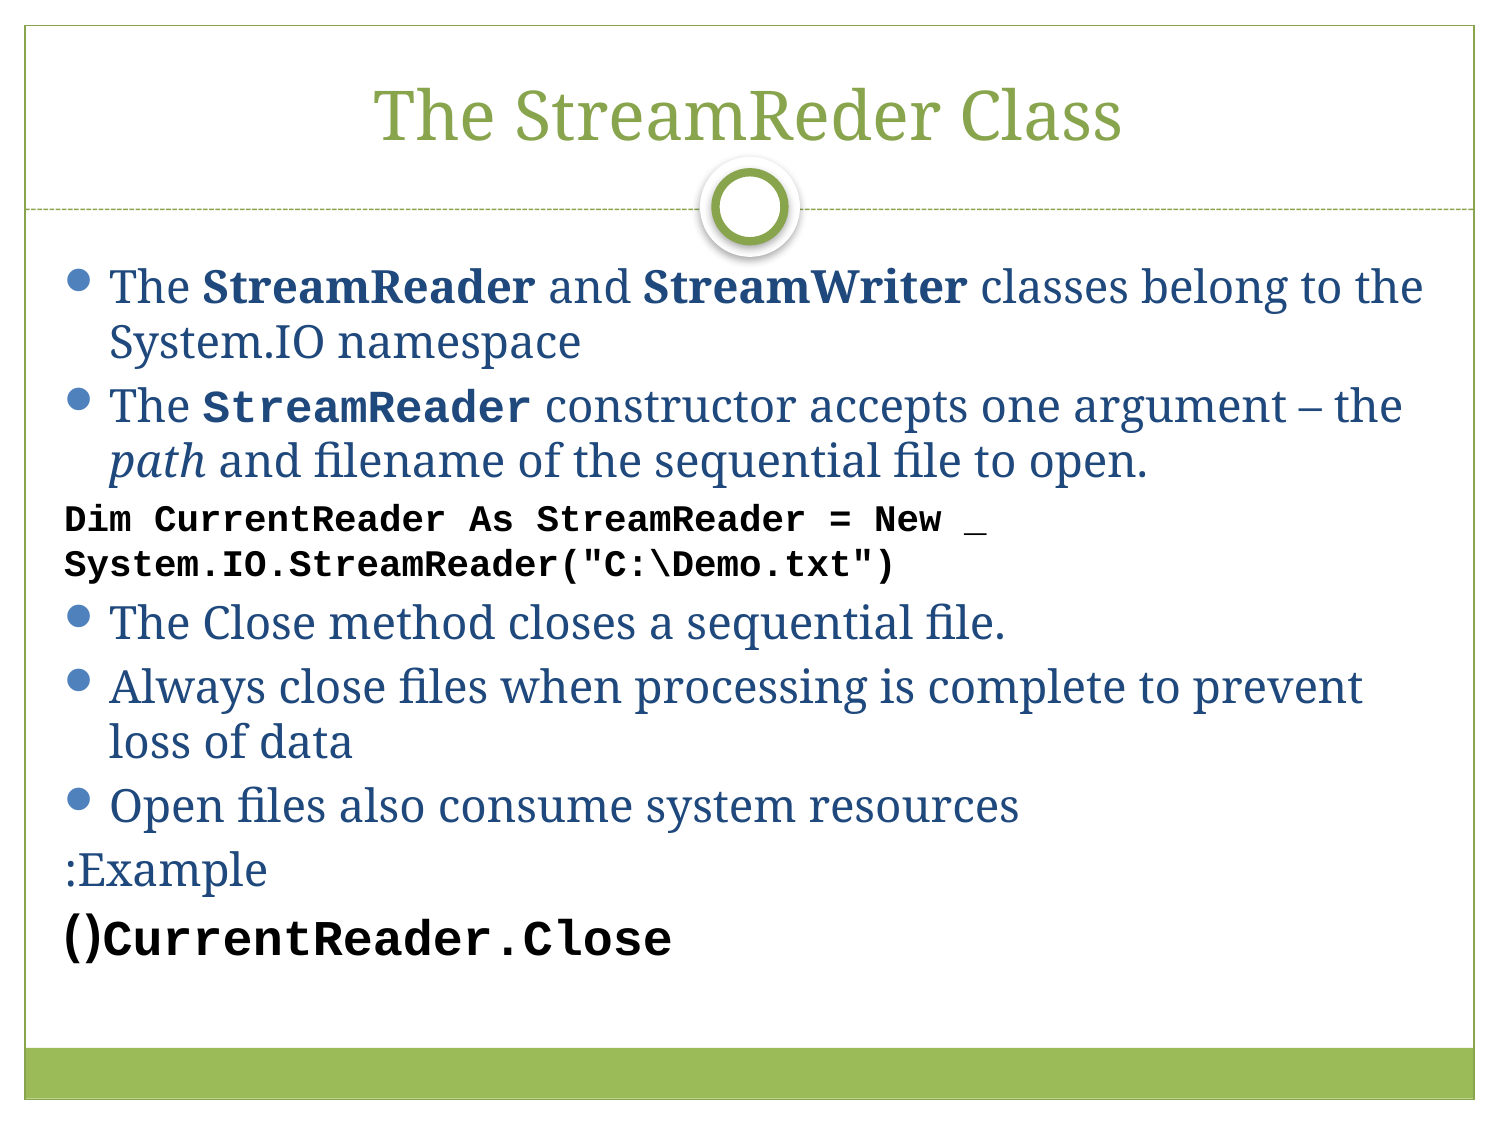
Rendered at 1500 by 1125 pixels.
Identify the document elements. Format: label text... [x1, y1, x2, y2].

list The StreamReader and StreamWriter classes belong to the System.IO namespace The StreamReader constructor accepts one argument – the path and filename of the sequential file to open. Dim CurrentReader As StreamReader = New _ System.IO.StreamReader("C:\Demo.txt") The Close method closes a sequential file. Always close files when processing is complete to prevent loss of data Open files also consume system resources Example: CurrentReader.Close() [49, 250, 1445, 1001]
title The StreamReder Class [49, 37, 1450, 162]
